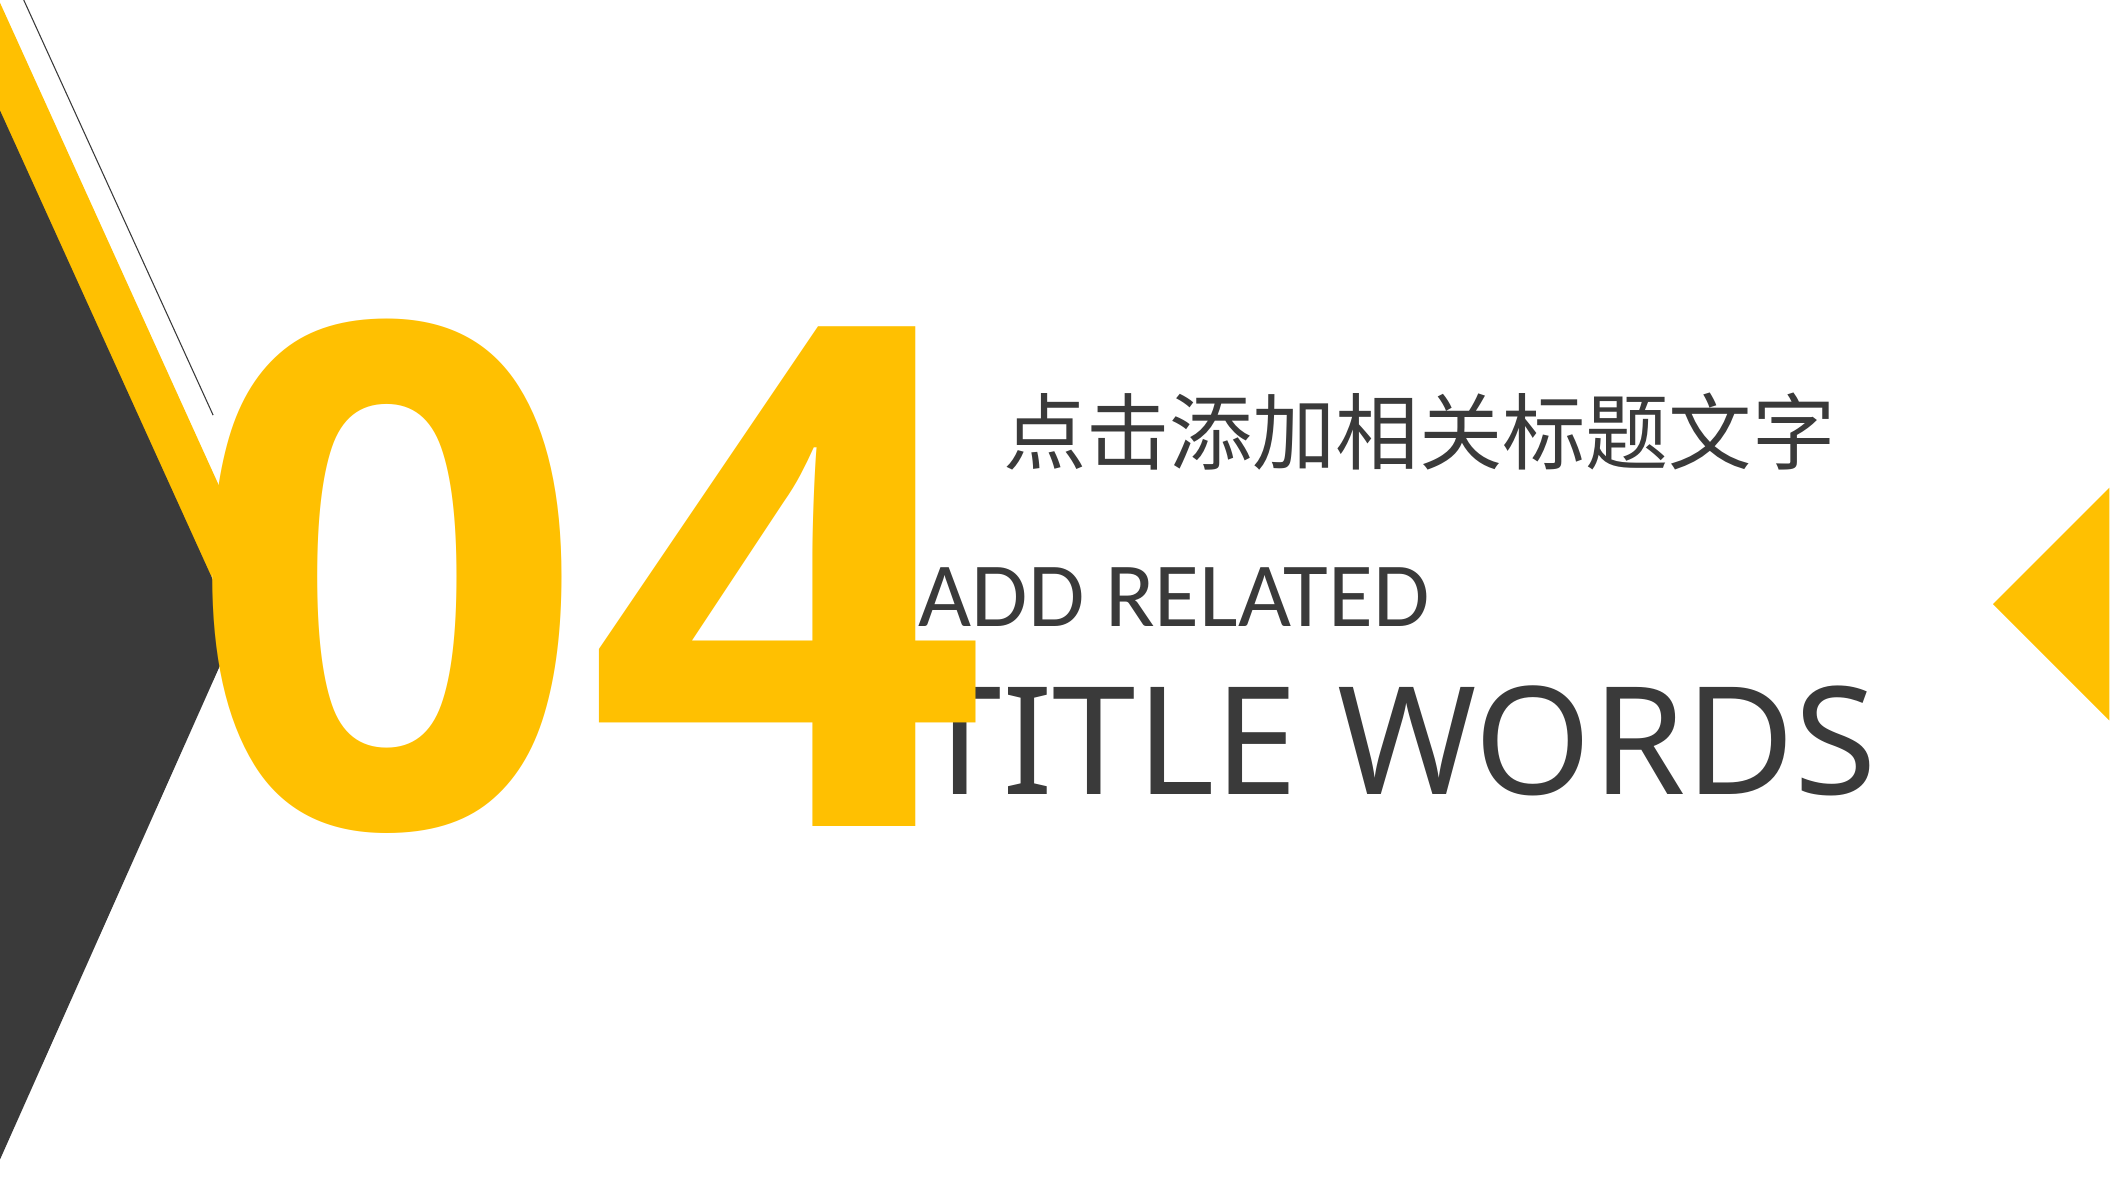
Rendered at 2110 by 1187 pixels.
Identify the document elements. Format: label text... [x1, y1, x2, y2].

text_box [89, 302, 143, 421]
text_box [0, 302, 143, 1163]
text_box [0, 110, 327, 302]
text_box [0, 0, 50, 110]
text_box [983, 372, 1856, 836]
text_box 04 [143, 118, 1033, 974]
text_box [1991, 485, 2110, 723]
